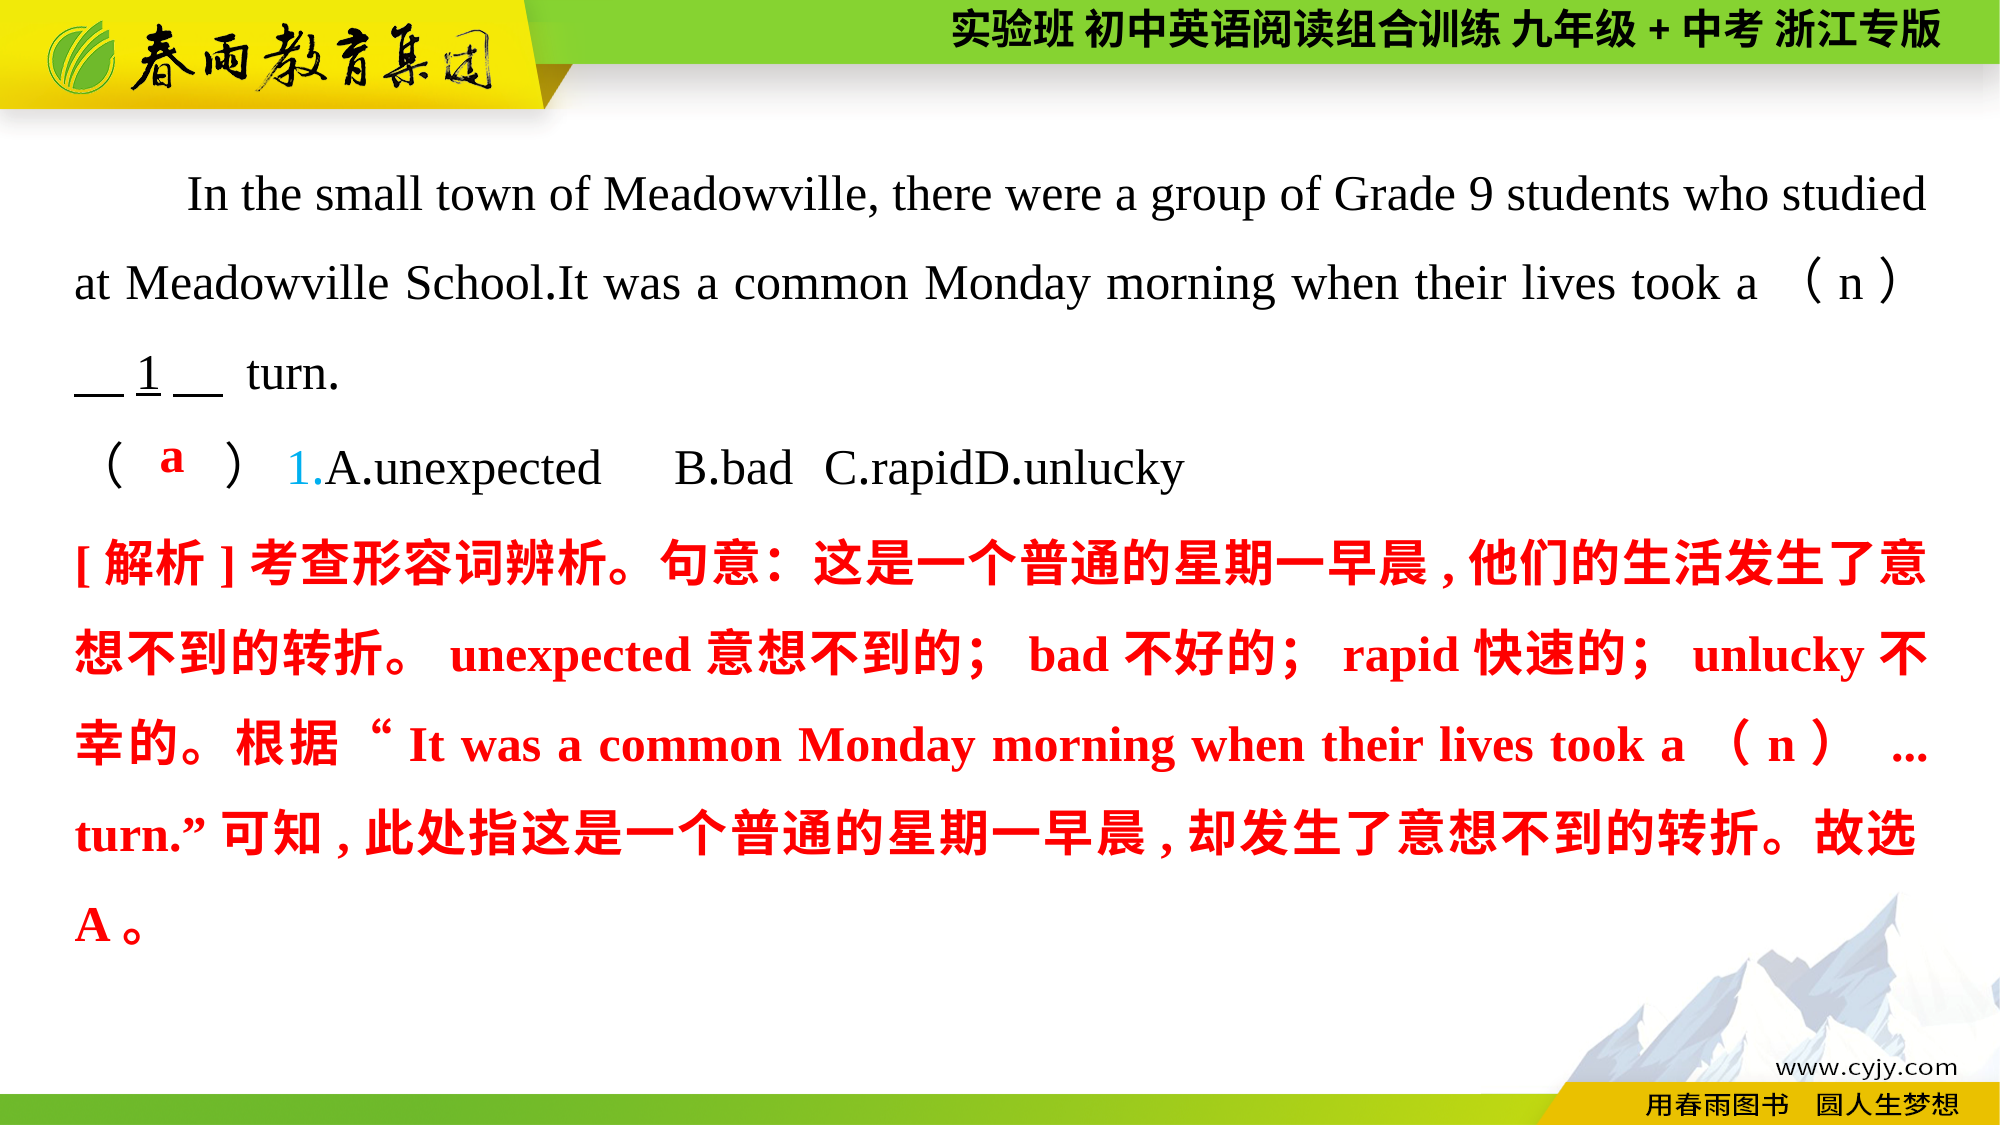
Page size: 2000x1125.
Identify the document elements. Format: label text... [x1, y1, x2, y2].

text_box a [144, 415, 200, 491]
picture [0, 0, 2000, 1125]
text_box （ ）1.A.unexpected B.bad C.rapid D.unlucky [59, 397, 1944, 493]
list In the small town of Meadowville, there were a group of Grade 9 students who studied at Meadowville School.It was a common Monday morning when their lives took a（n） 1 turn. [59, 122, 1944, 397]
text_box [解析]考查形容词辨析。句意：这是一个普通的星期一早晨,他们的生活发生了意想不到的转折。unexpected意想不到的；bad不好的；rapid快速的；unlucky不幸的。根据“It was a common Monday morning when their lives took a（n） ... turn.”可知,此处指这是一个普通的星期一早晨,却发生了意想不到的转折。故选A。 [59, 493, 1944, 959]
